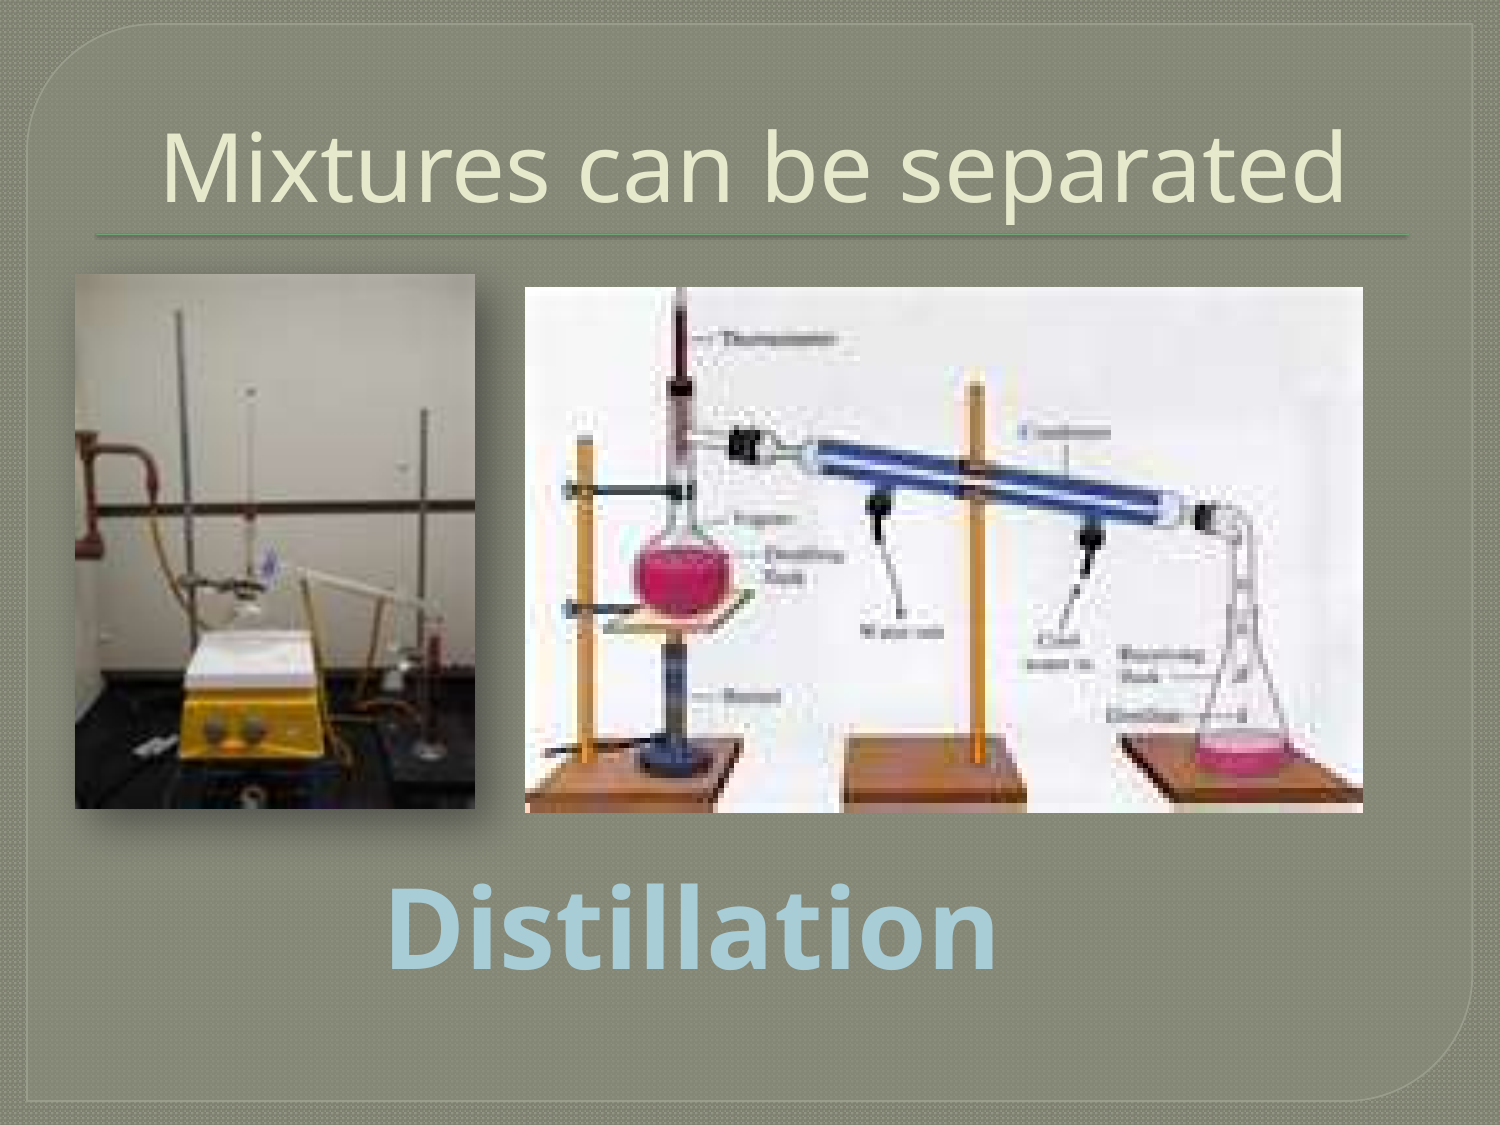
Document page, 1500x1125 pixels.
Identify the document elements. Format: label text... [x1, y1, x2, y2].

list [74, 274, 476, 809]
picture [524, 287, 1363, 813]
text_box Distillation [367, 849, 1018, 1000]
title Mixtures can be separated [75, 41, 1425, 230]
